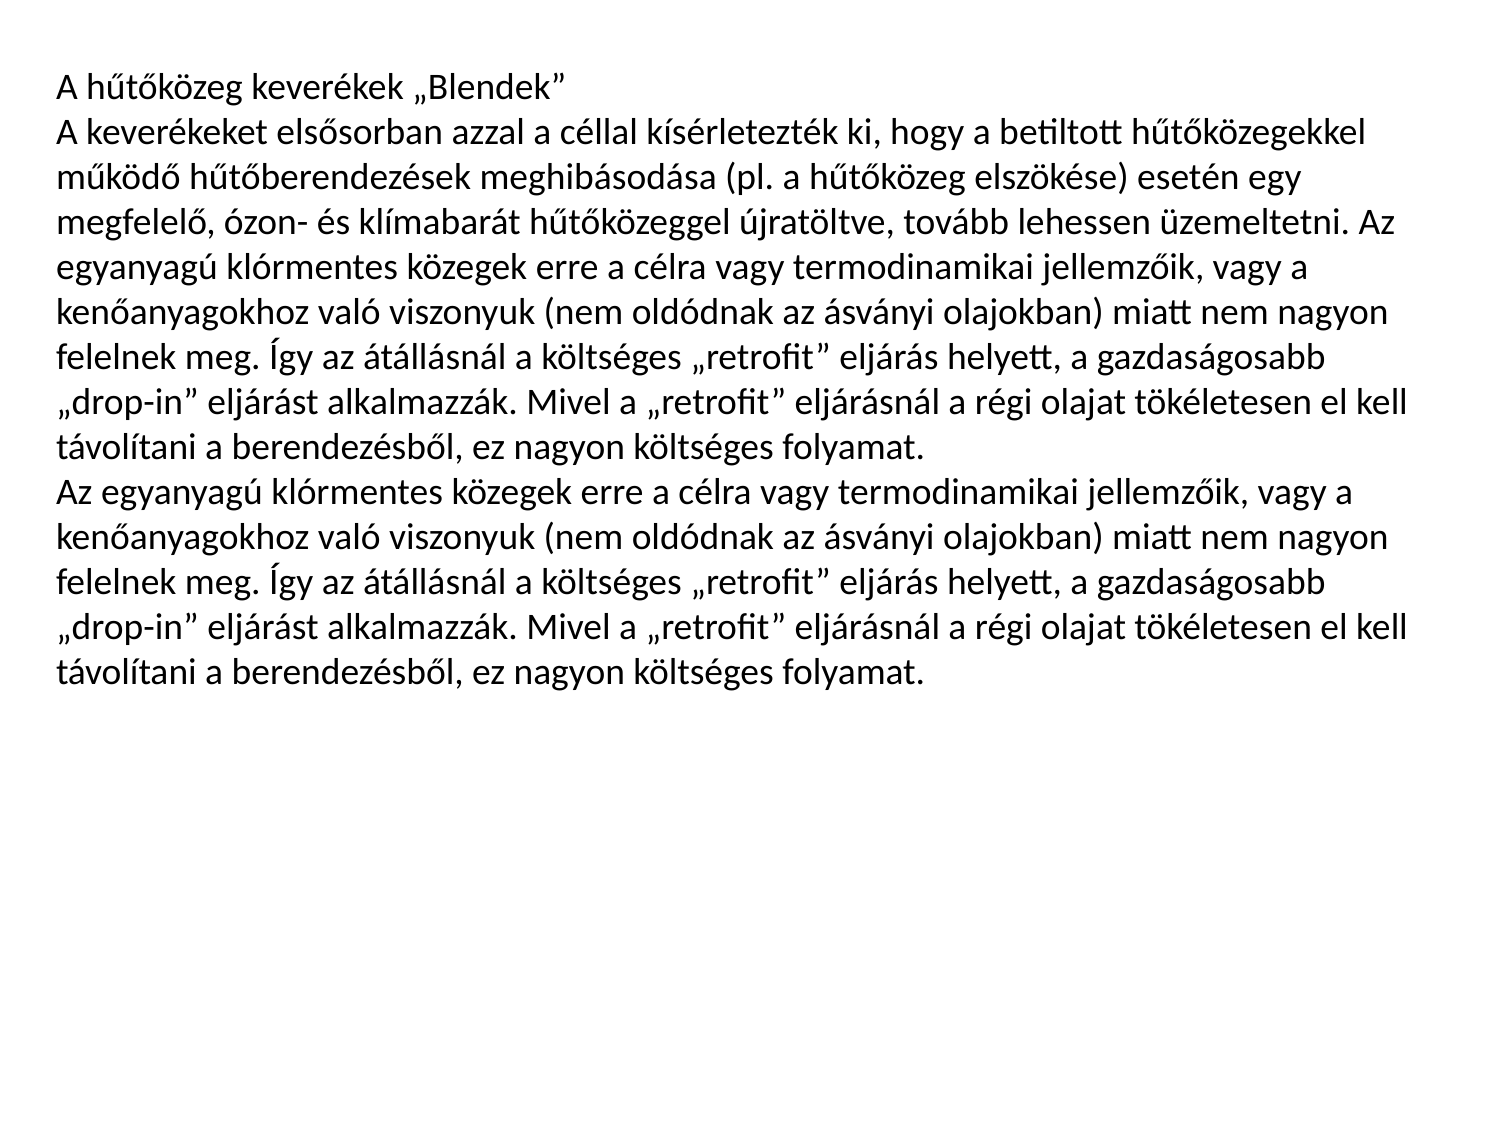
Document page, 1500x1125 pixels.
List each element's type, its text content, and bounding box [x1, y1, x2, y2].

text_box A hűtőközeg keverékek „Blendek” A keverékeket elsősorban azzal a céllal kísérletezték ki, hogy a betiltott hűtőközegekkel működő hűtőberendezések meghibásodása (pl. a hűtőközeg elszökése) esetén egy megfelelő, ózon- és klímabarát hűtőközeggel újratöltve, tovább lehessen üzemeltetni. Az egyanyagú klórmentes közegek erre a célra vagy termodinamikai jellemzőik, vagy a kenőanyagokhoz való viszonyuk (nem oldódnak az ásványi olajokban) miatt nem nagyon felelnek meg. Így az átállásnál a költséges „retrofit” eljárás helyett, a gazdaságosabb „drop-in” eljárást alkalmazzák. Mivel a „retrofit” eljárásnál a régi olajat tökéletesen el kell távolítani a berendezésből, ez nagyon költséges folyamat. Az egyanyagú klórmentes közegek erre a célra vagy termodinamikai jellemzőik, vagy a kenőanyagokhoz való viszonyuk (nem oldódnak az ásványi olajokban) miatt nem nagyon felelnek meg. Így az átállásnál a költséges „retrofit” eljárás helyett, a gazdaságosabb „drop-in” eljárást alkalmazzák. Mivel a „retrofit” eljárásnál a régi olajat tökéletesen el kell távolítani a berendezésből, ez nagyon költséges folyamat. [41, 54, 1447, 700]
